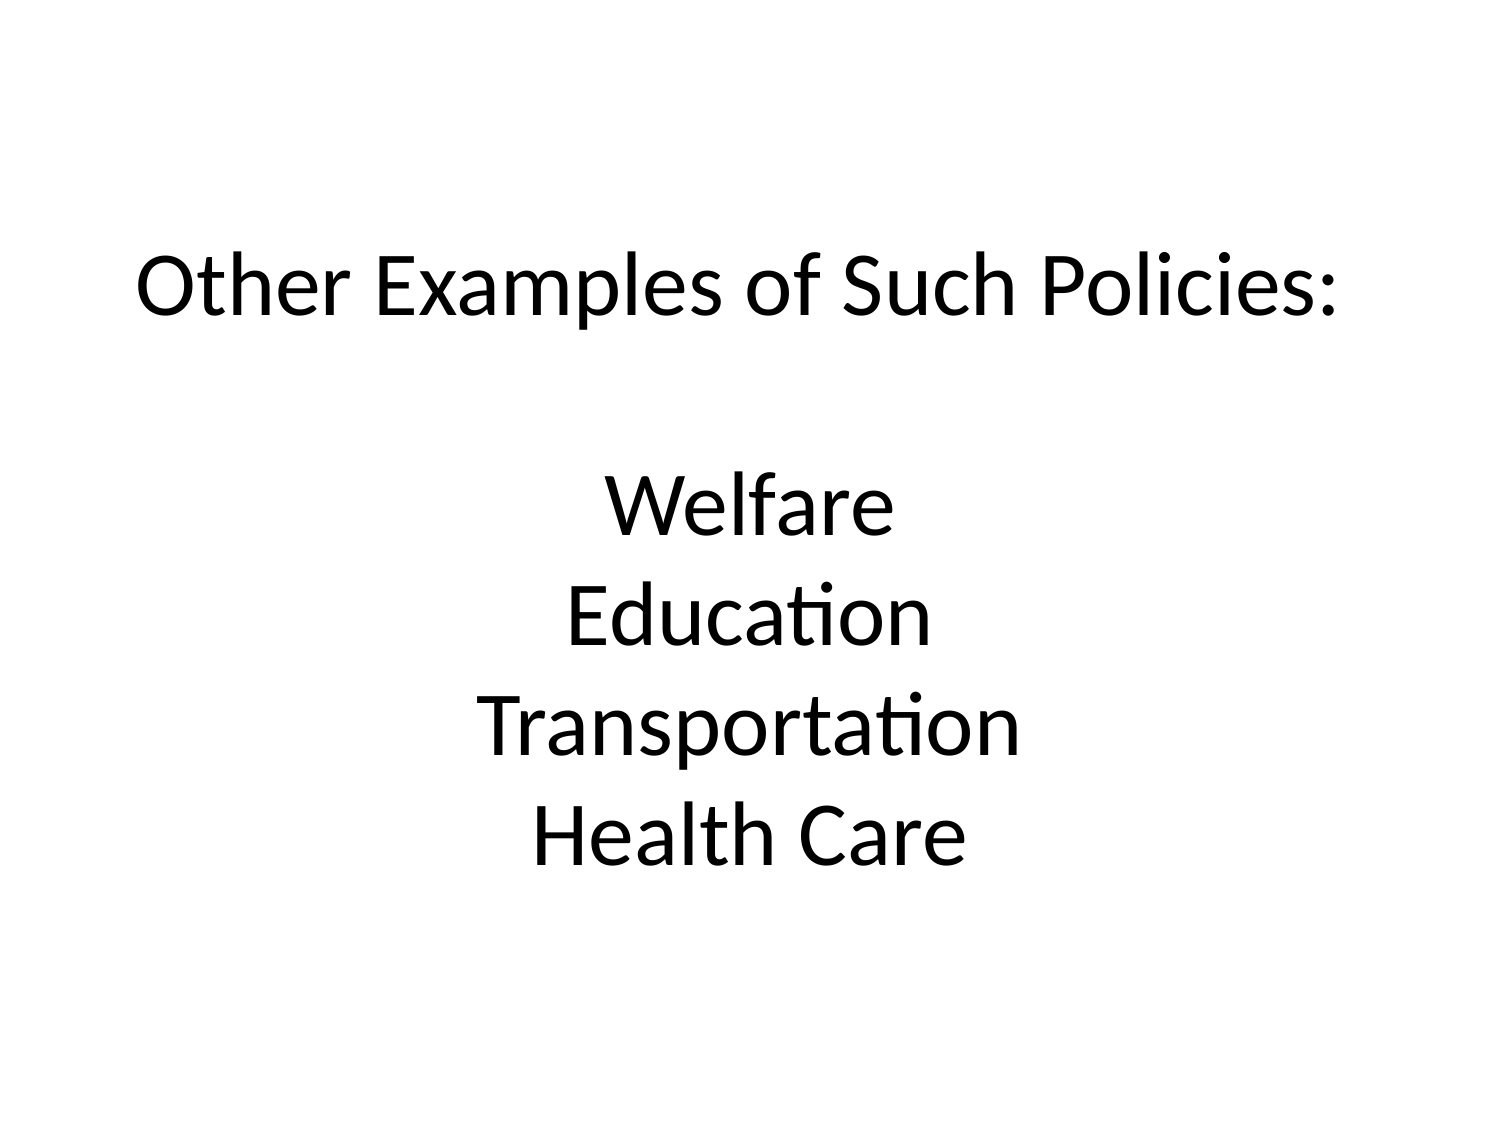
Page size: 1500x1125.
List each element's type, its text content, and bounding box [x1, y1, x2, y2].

title Other Examples of Such Policies: Welfare Education Transportation Health Care [74, 44, 1426, 1063]
